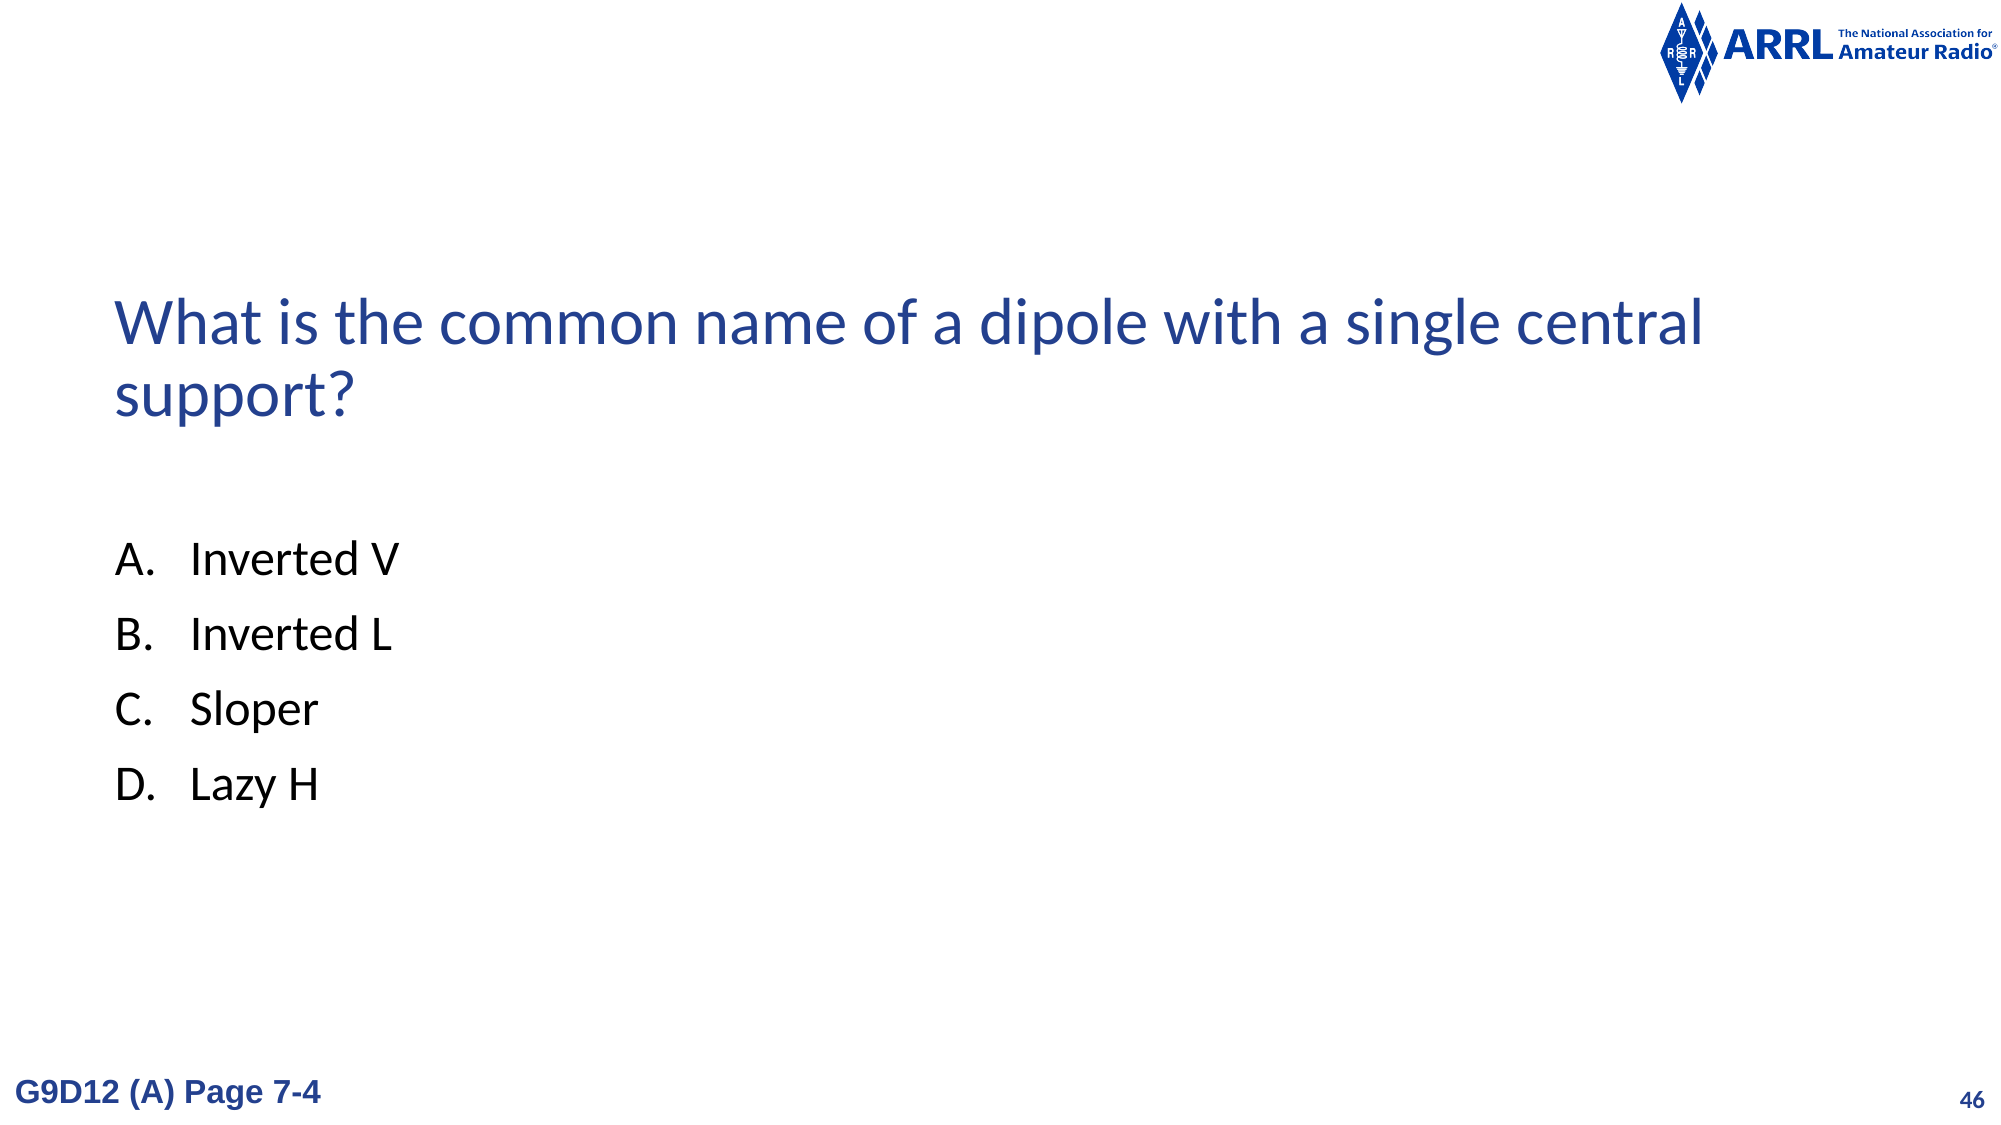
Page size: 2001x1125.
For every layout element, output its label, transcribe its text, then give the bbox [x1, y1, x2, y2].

picture [1658, 0, 1999, 106]
text_box G9D12 (A) Page 7-4 [0, 1062, 1313, 1118]
title What is the common name of a dipole with a single central support? [99, 249, 1900, 468]
text_box 46 [1875, 1076, 2000, 1121]
list Inverted V Inverted L Sloper Lazy H [99, 525, 1900, 1005]
